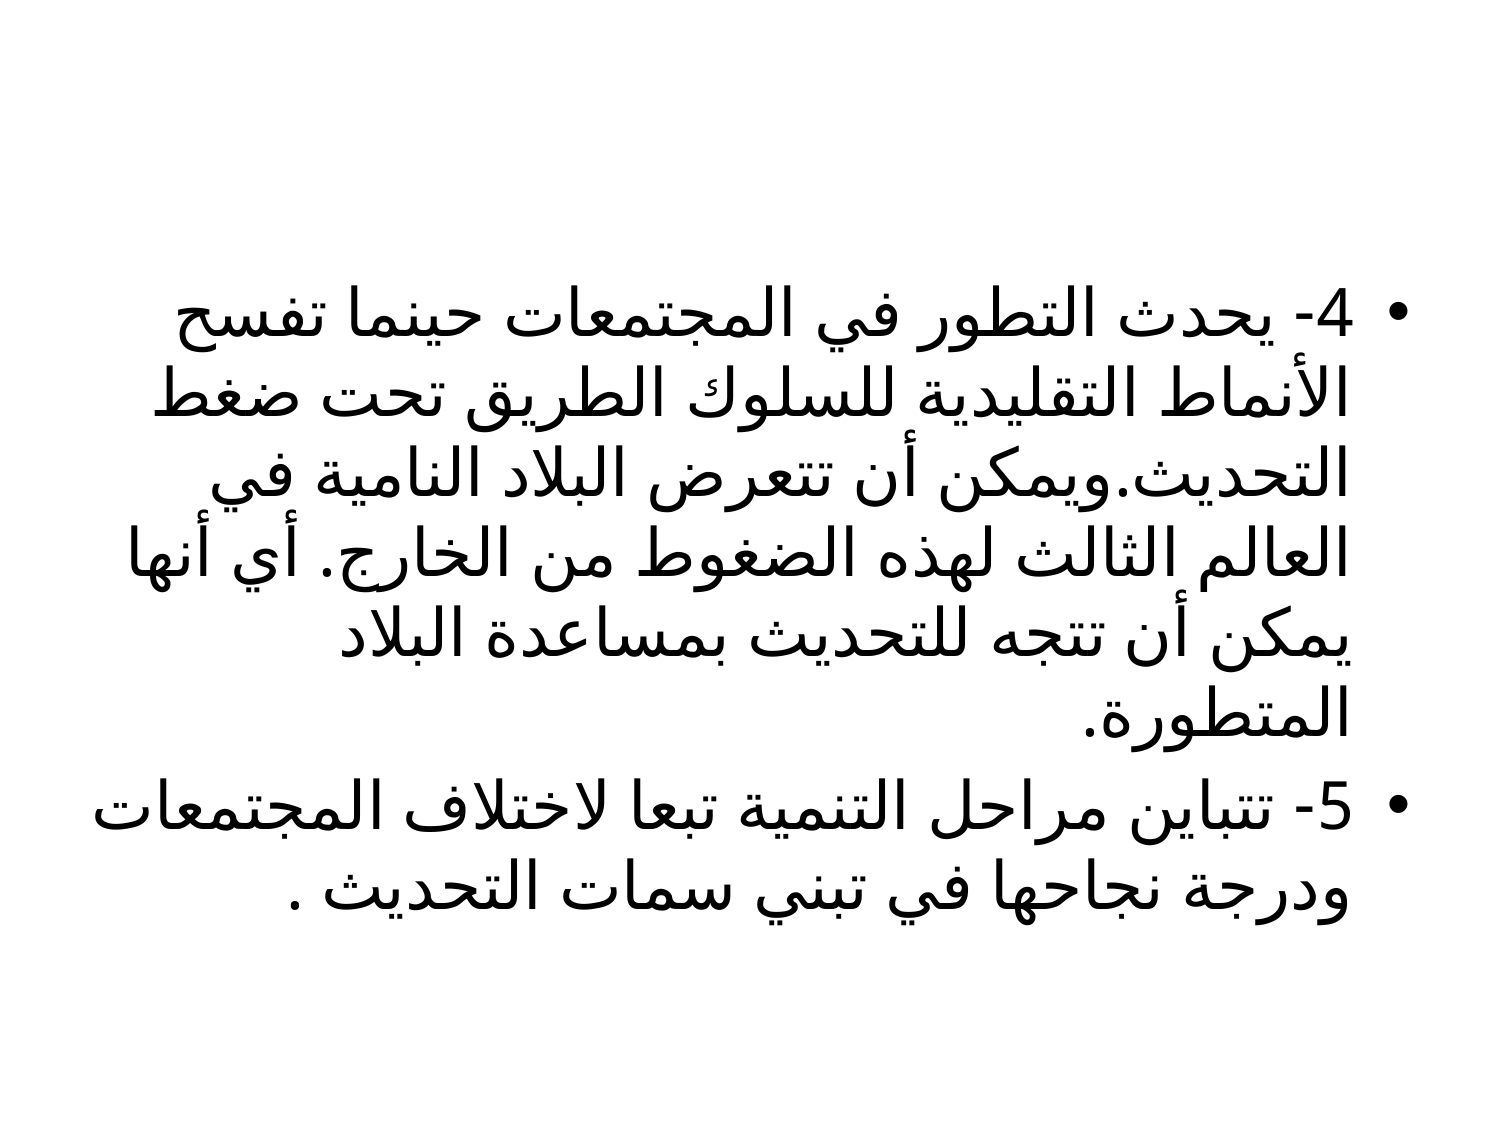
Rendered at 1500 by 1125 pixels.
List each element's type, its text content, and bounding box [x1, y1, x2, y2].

list 4- يحدث التطور في المجتمعات حينما تفسح الأنماط التقليدية للسلوك الطريق تحت ضغط التحديث.ويمكن أن تتعرض البلاد النامية في العالم الثالث لهذه الضغوط من الخارج. أي أنها يمكن أن تتجه للتحديث بمساعدة البلاد المتطورة. 5- تتباين مراحل التنمية تبعا لاختلاف المجتمعات ودرجة نجاحها في تبني سمات التحديث . [75, 262, 1425, 1005]
